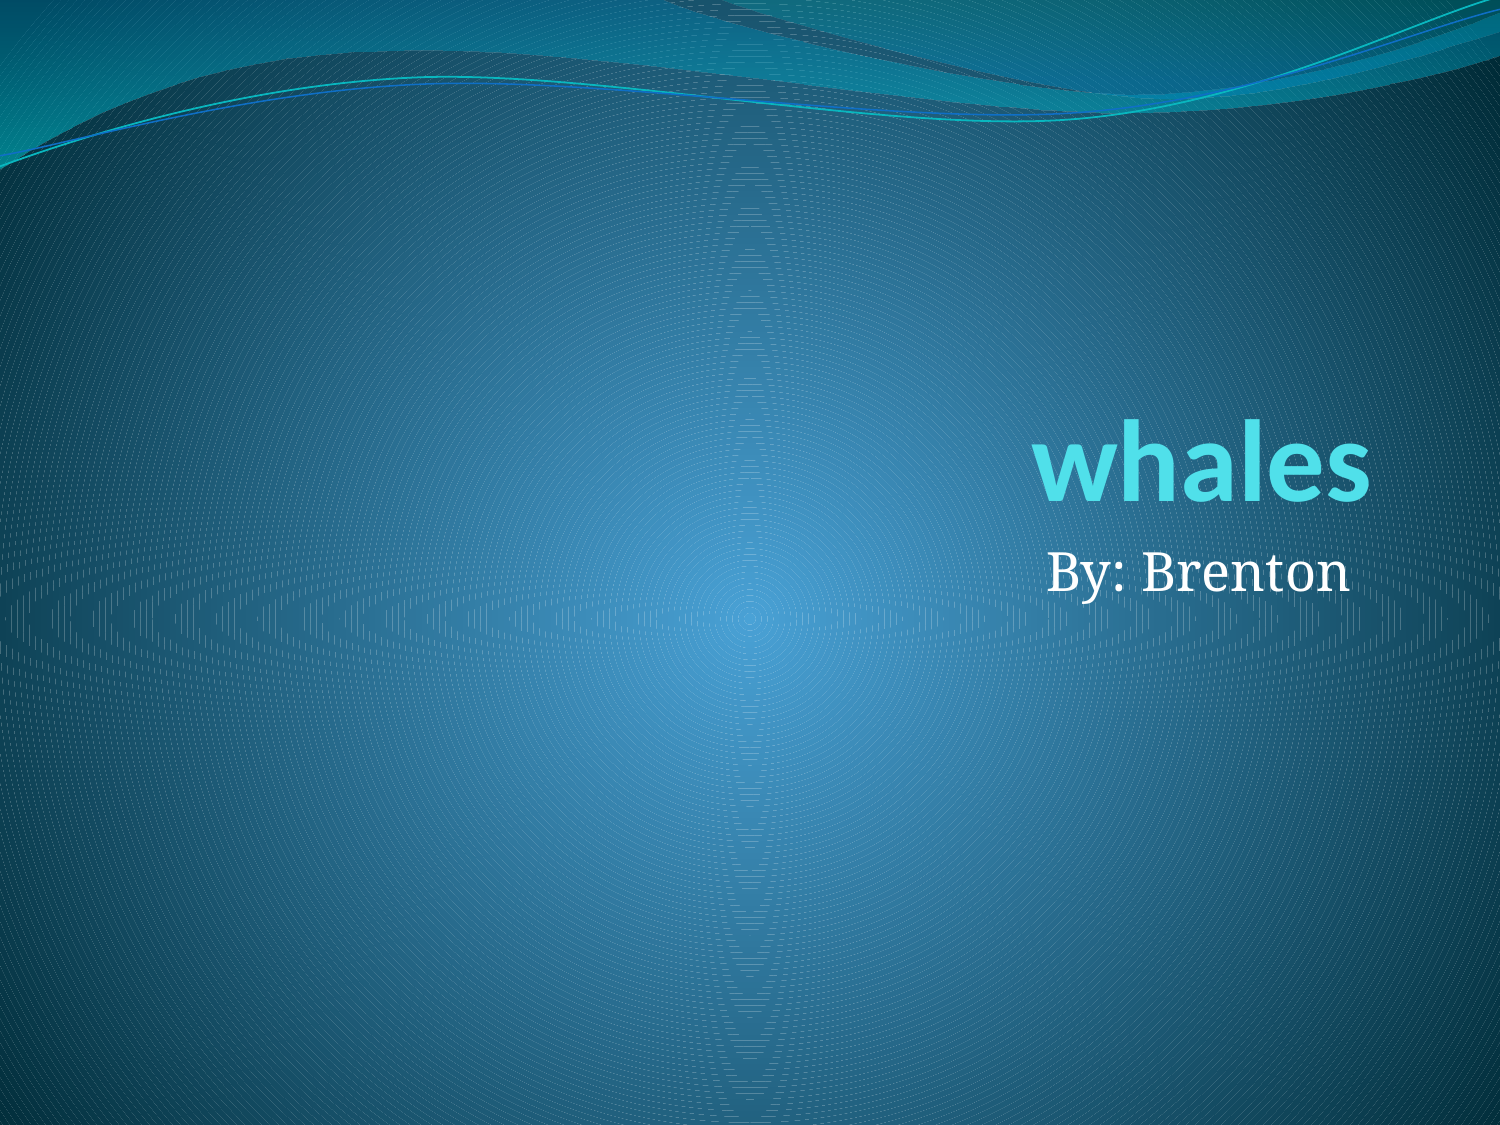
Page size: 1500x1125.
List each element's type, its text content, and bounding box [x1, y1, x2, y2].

subtitle By: Brenton [87, 529, 1376, 818]
title whales [87, 224, 1376, 525]
